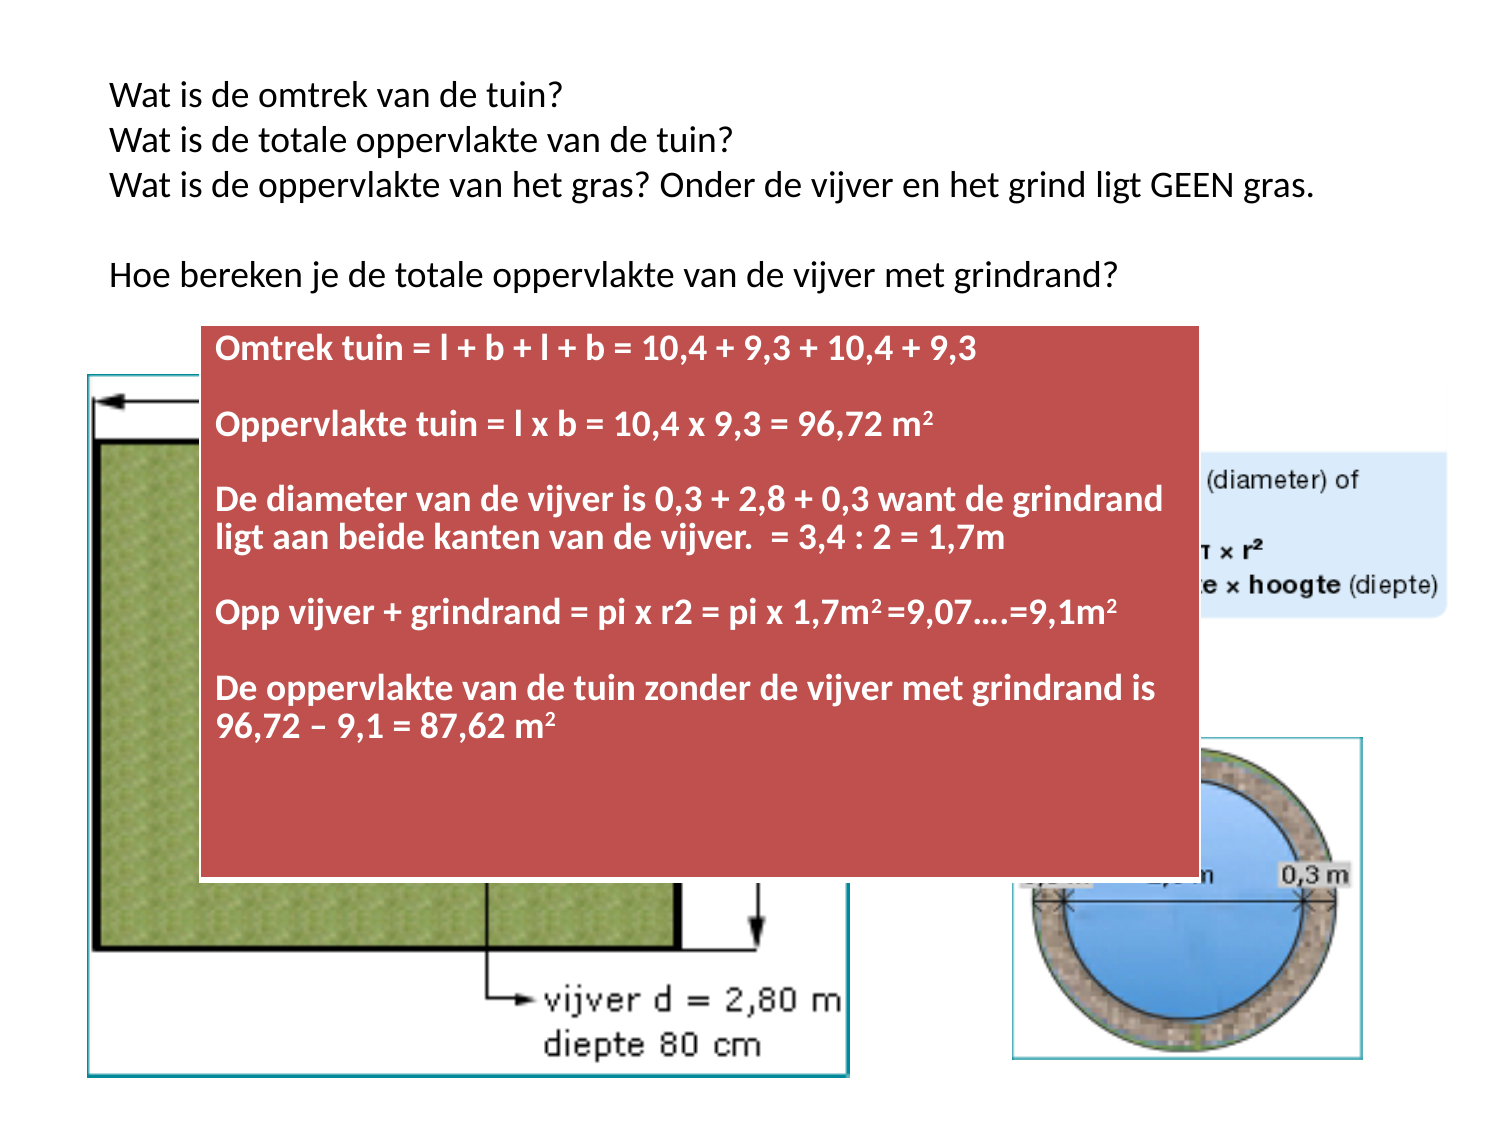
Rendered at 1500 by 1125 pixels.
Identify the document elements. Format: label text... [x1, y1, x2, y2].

picture [87, 374, 851, 1079]
table_header Omtrek tuin = l + b + l + b = 10,4 + 9,3 + 10,4 + 9,3 Oppervlakte tuin = l x b = 10,4 x 9,3 = 96,72 m2 De diameter van de vijver is 0,3 + 2,8 + 0,3 want de grindrand ligt aan beide kanten van de vijver. = 3,4 : 2 = 1,7m Opp vijver + grindrand = pi x r2 = pi x 1,7m2 =9,07….=9,1m2 De oppervlakte van de tuin zonder de vijver met grindrand is 96,72 – 9,1 = 87,62 m2 [201, 326, 1199, 877]
picture [899, 387, 1449, 623]
picture [1012, 737, 1363, 1060]
text_box Wat is de omtrek van de tuin? Wat is de totale oppervlakte van de tuin? Wat is de oppervlakte van het gras? Onder de vijver en het grind ligt GEEN gras. Hoe bereken je de totale oppervlakte van de vijver met grindrand? [94, 62, 1332, 348]
